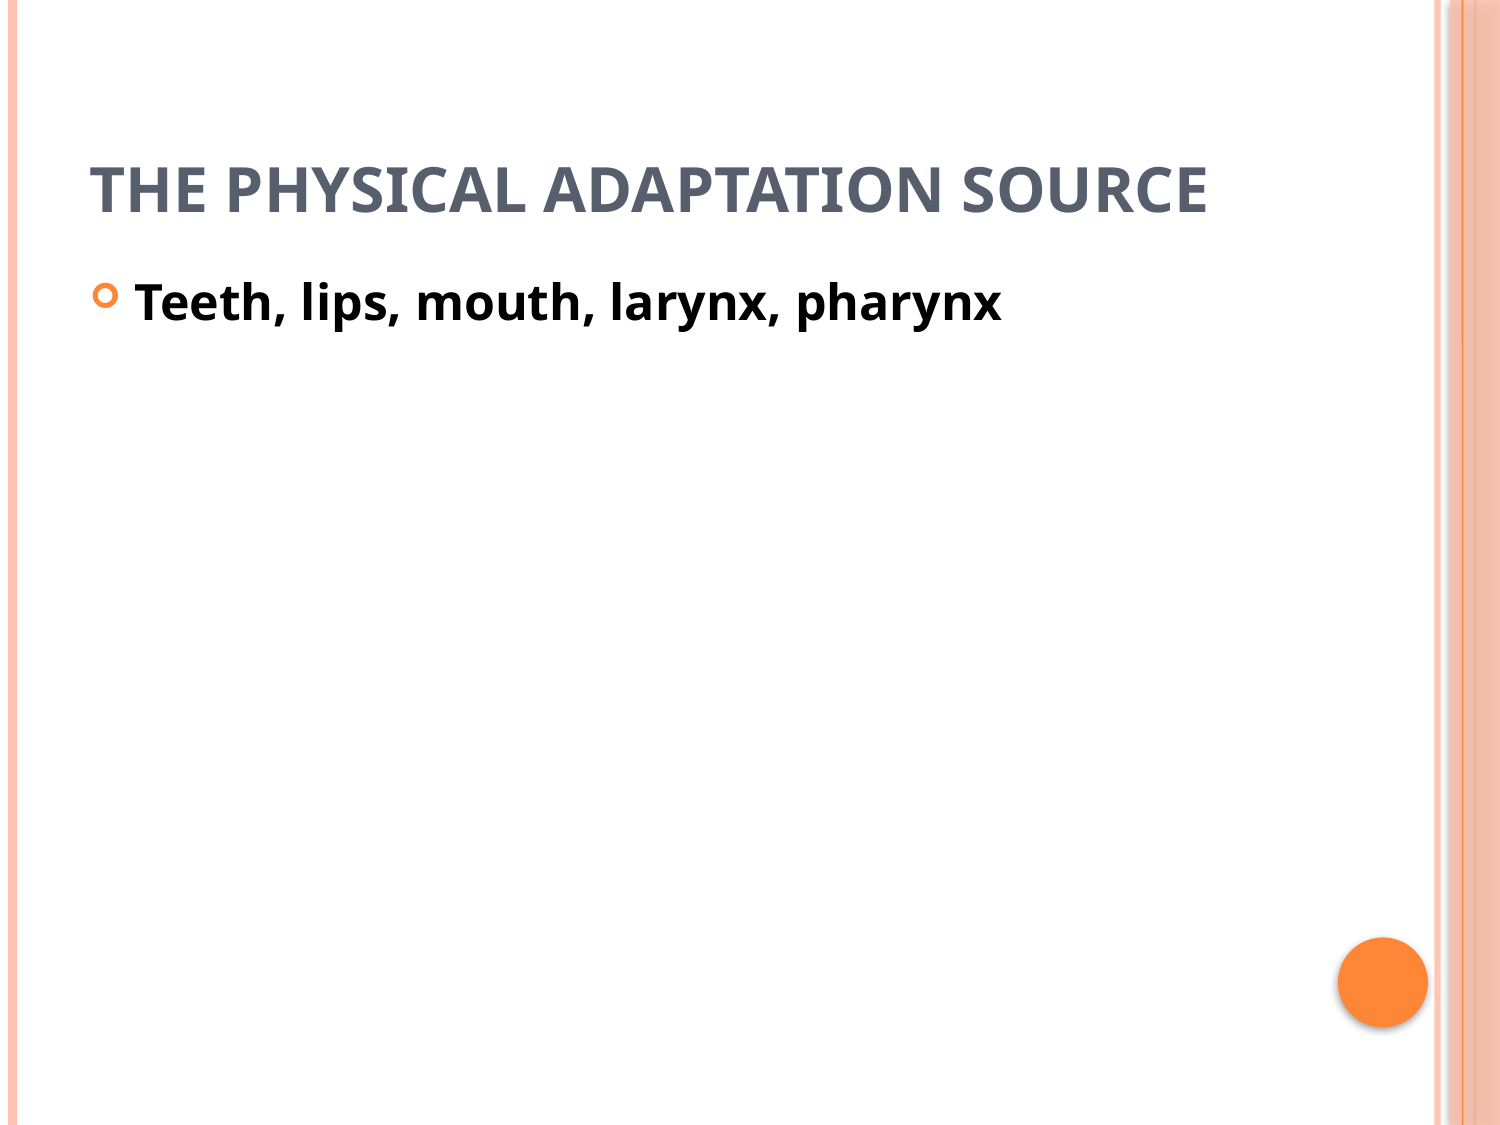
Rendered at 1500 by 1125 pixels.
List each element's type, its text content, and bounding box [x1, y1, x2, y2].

list Teeth, lips, mouth, larynx, pharynx [75, 262, 1300, 1062]
title The physical adaptation source [75, 45, 1300, 233]
